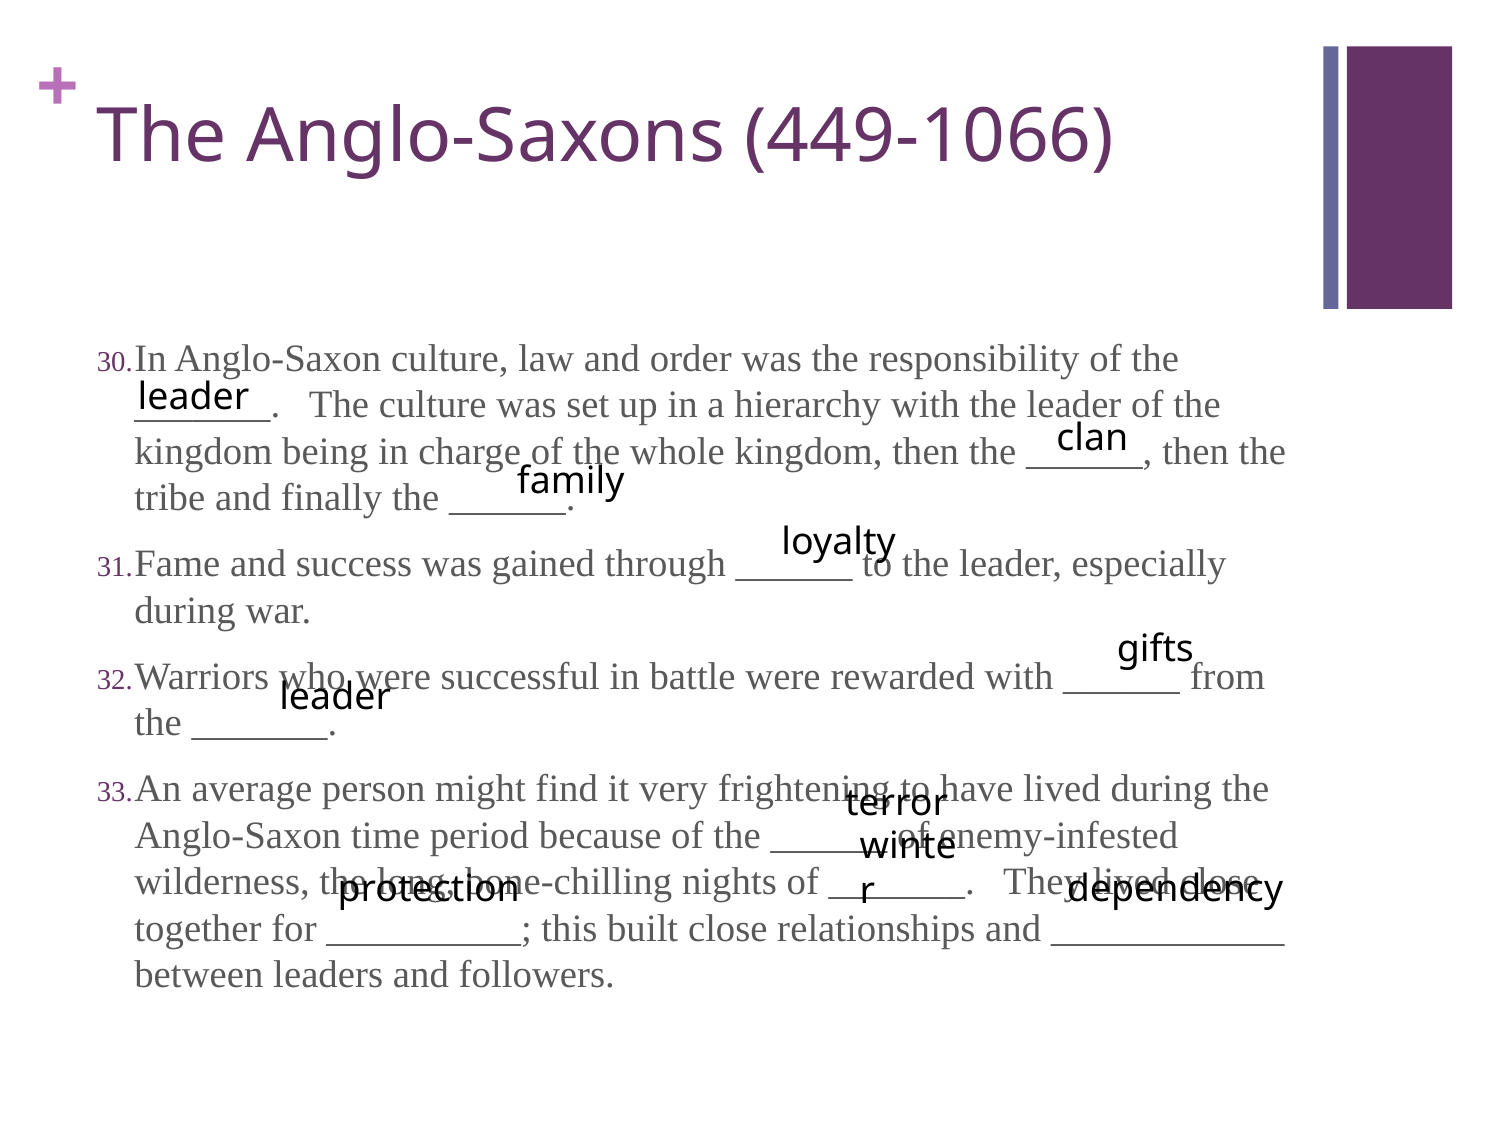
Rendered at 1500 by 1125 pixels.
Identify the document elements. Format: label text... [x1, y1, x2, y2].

text_box dependency [1052, 856, 1307, 917]
text_box family [502, 448, 644, 509]
text_box winter [844, 813, 985, 919]
text_box gifts [1102, 616, 1217, 677]
text_box leader [122, 364, 278, 425]
text_box loyalty [766, 509, 927, 570]
text_box leader [264, 664, 423, 725]
text_box protection [322, 856, 536, 917]
text_box terror [830, 770, 976, 831]
title The Anglo-Saxons (449-1066) [81, 79, 1322, 263]
text_box clan [1041, 405, 1169, 465]
list In Anglo-Saxon culture, law and order was the responsibility of the _______. The culture was set up in a hierarchy with the leader of the kingdom being in charge of the whole kingdom, then the ______, then the tribe and finally the ______. Fame and success was gained through ______ to the leader, especially during war. Warriors who were successful in battle were rewarded with ______ from the _______. An average person might find it very frightening to have lived during the Anglo-Saxon time period because of the ______ of enemy-infested wilderness, the long, bone-chilling nights of _______. They lived close together for __________; this built close relationships and ____________ between leaders and followers. [81, 324, 1322, 1005]
